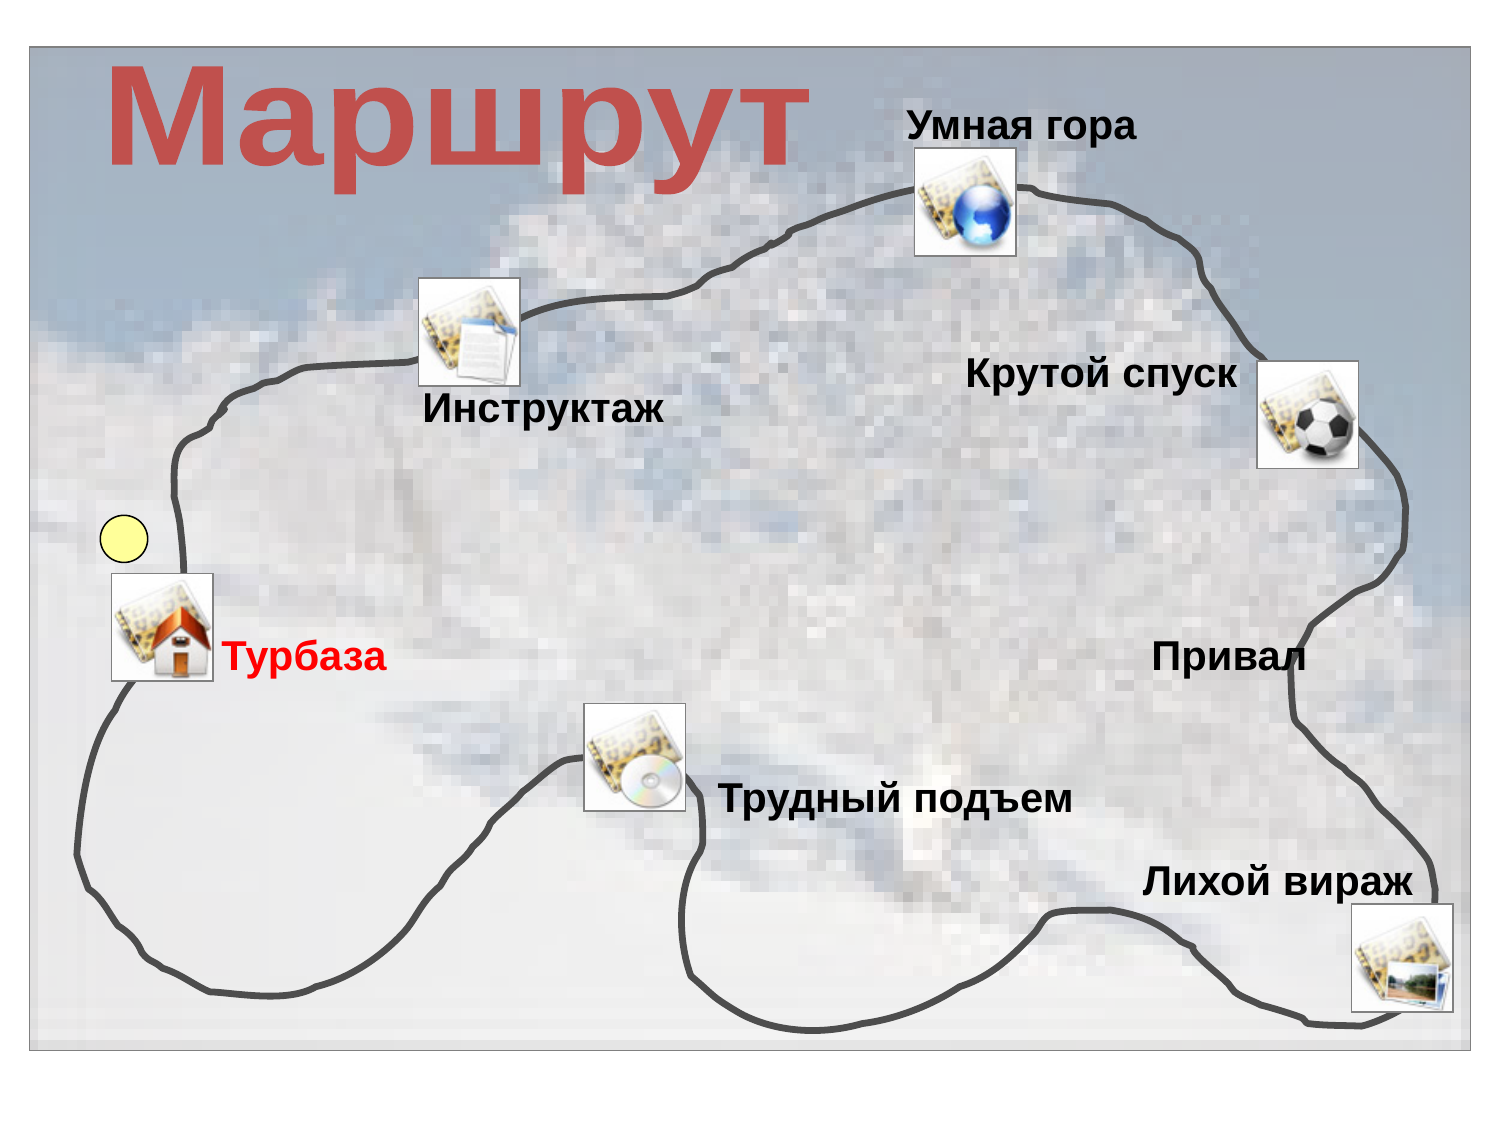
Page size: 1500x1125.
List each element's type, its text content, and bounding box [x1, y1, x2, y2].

text_box Крутой спуск [950, 338, 1400, 403]
text_box Трудный подъем [702, 763, 1152, 829]
picture [419, 278, 520, 386]
text_box Турбаза [213, 621, 467, 687]
text_box Привал [1136, 621, 1456, 686]
picture [915, 148, 1016, 256]
text_box Умная гора [891, 90, 1176, 155]
text_box [100, 515, 148, 563]
text_box [76, 187, 1418, 1031]
picture [1257, 361, 1359, 469]
picture [111, 573, 213, 681]
text_box [29, 46, 1471, 1051]
text_box Лихой вираж [1128, 846, 1447, 911]
text_box Инструктаж [407, 373, 857, 439]
picture [584, 703, 685, 811]
picture [1352, 904, 1453, 1012]
